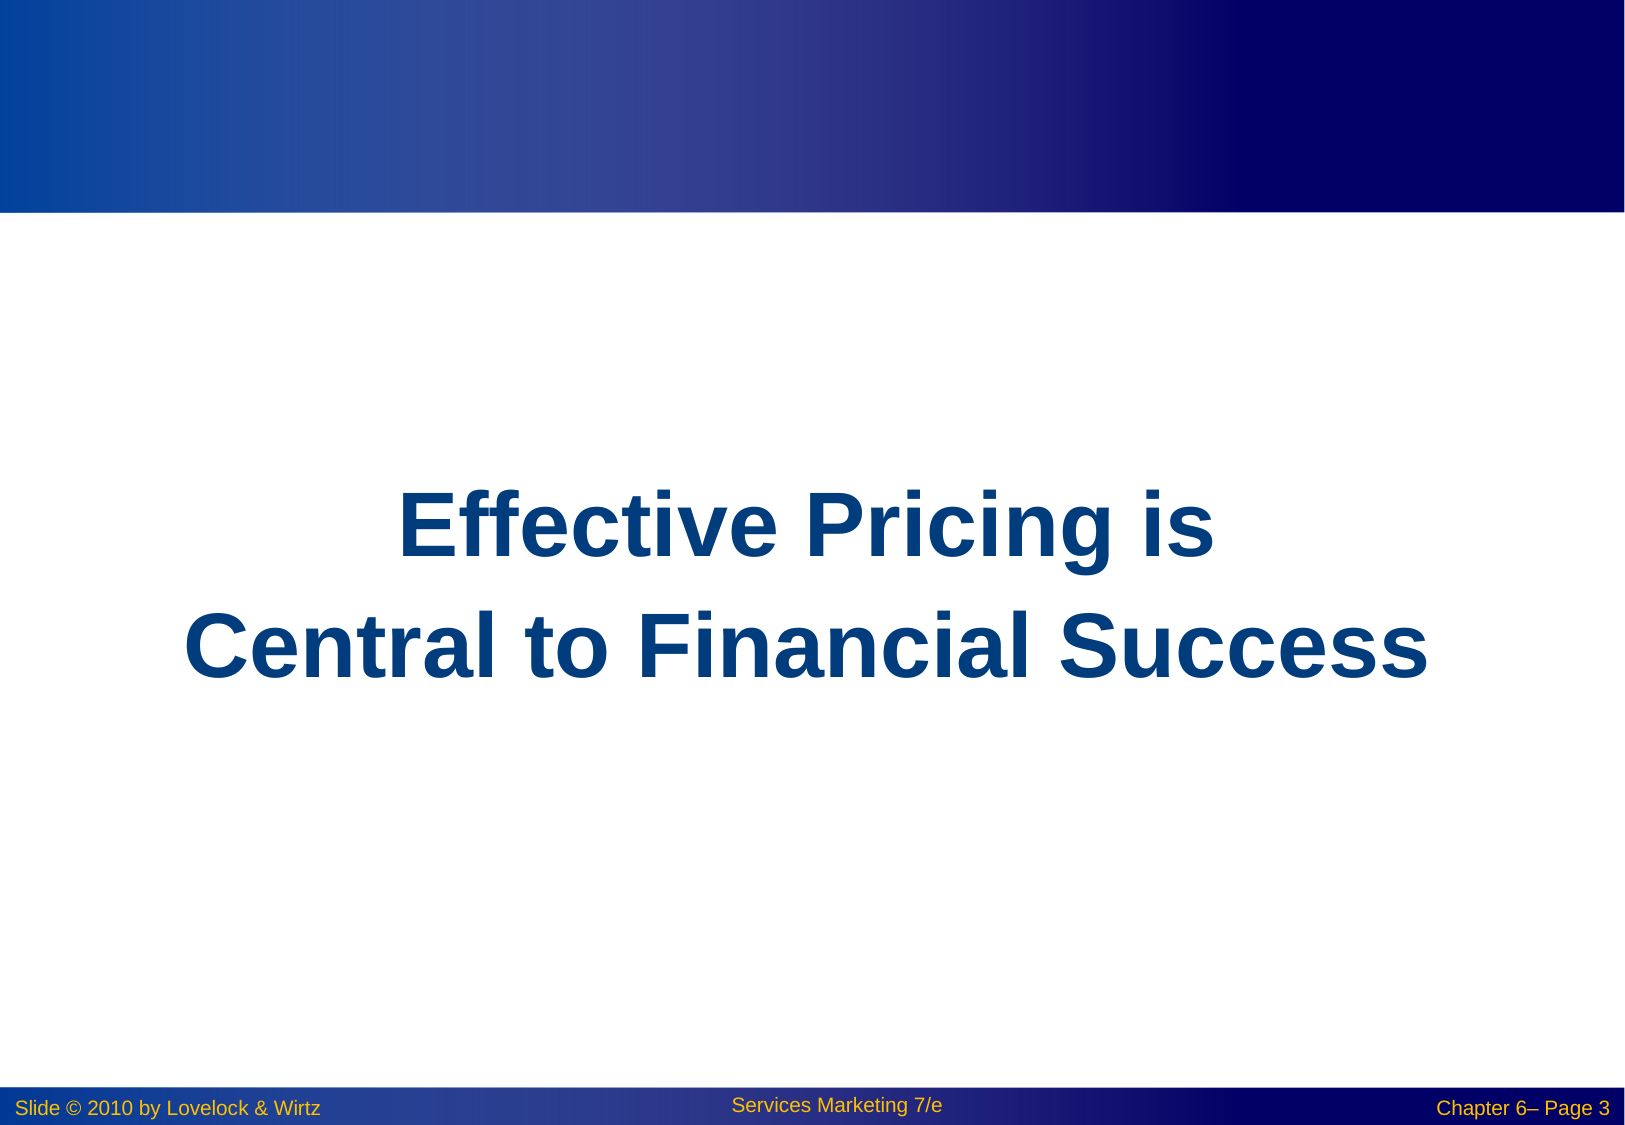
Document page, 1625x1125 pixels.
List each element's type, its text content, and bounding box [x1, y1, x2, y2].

text_box Effective Pricing is Central to Financial Success [115, 410, 1500, 740]
